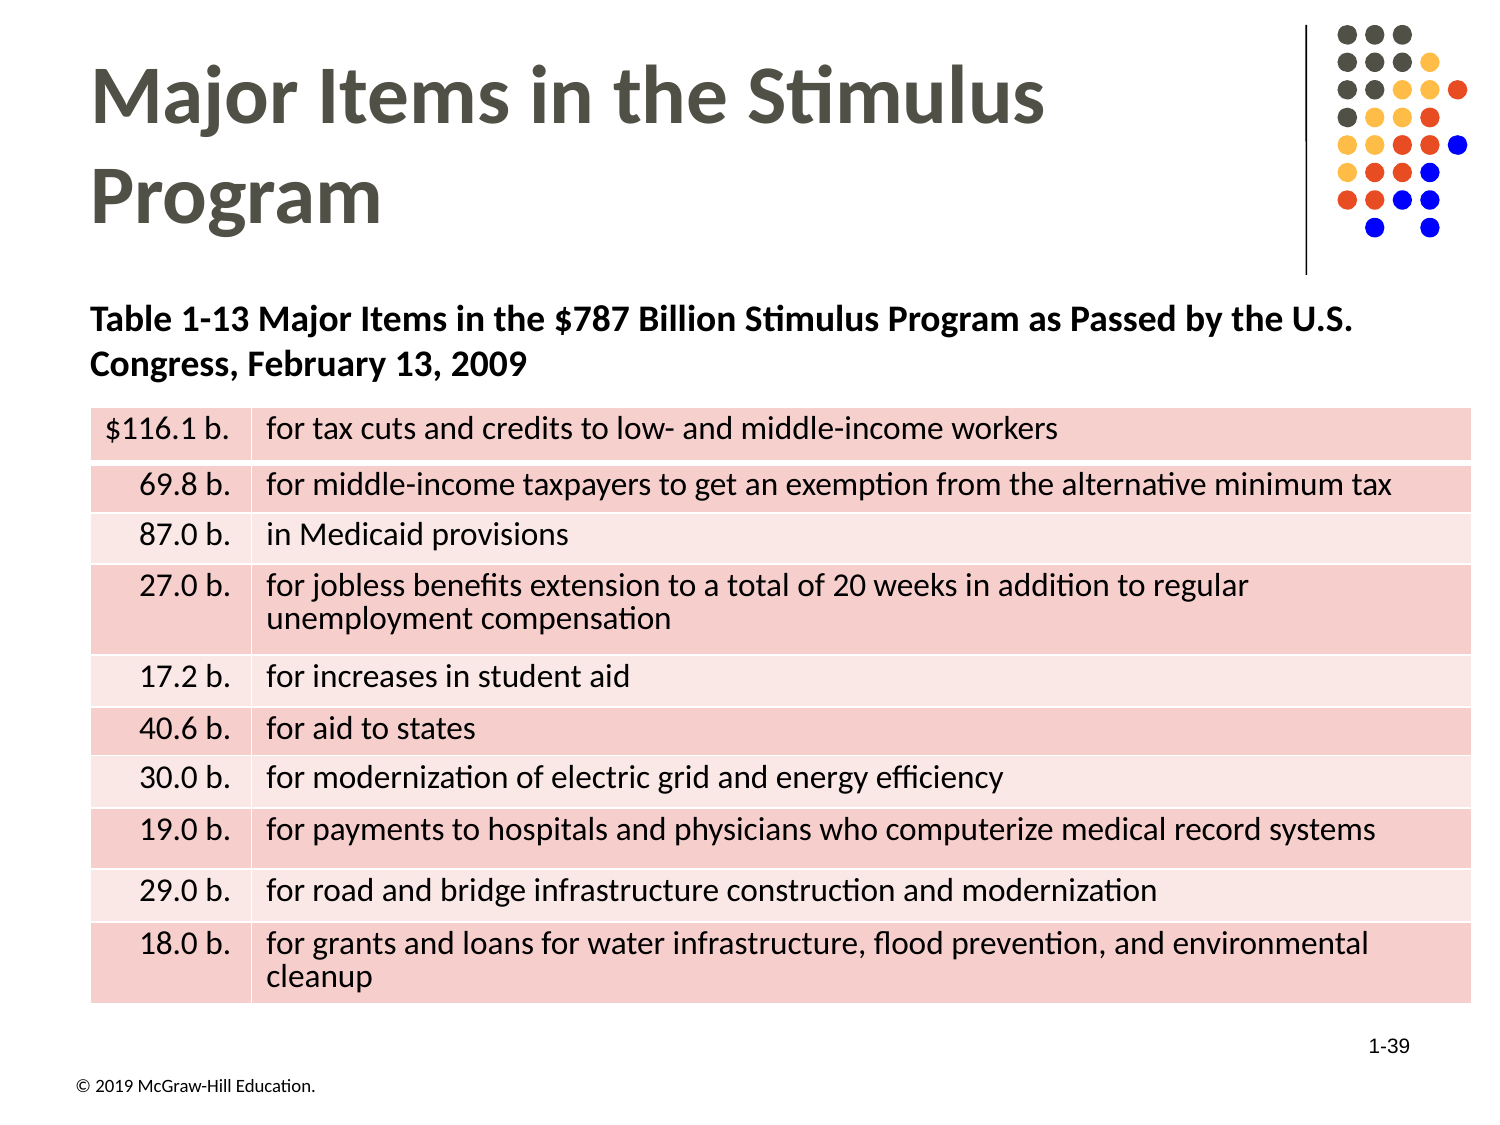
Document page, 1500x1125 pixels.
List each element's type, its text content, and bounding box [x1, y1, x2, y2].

table_cell 17.2 b. [91, 656, 251, 706]
table_cell for middle-income taxpayers to get an exemption from the alternative minimum tax [252, 466, 1471, 512]
table_cell for grants and loans for water infrastructure, flood prevention, and environmental cleanup [252, 923, 1471, 1003]
table_header $116.1 b. [91, 408, 251, 460]
table_cell 40.6 b. [91, 708, 251, 755]
table_cell 30.0 b. [91, 756, 251, 807]
table_cell 29.0 b. [91, 870, 251, 921]
table_cell for increases in student aid [252, 656, 1471, 706]
table_cell for payments to hospitals and physicians who computerize medical record systems [252, 809, 1471, 868]
table_cell 69.8 b. [91, 466, 251, 512]
table_cell for modernization of electric grid and energy efficiency [252, 756, 1471, 807]
table_cell 27.0 b. [91, 565, 251, 654]
table_cell 18.0 b. [91, 923, 251, 1003]
list Table 1-13 Major Items in the $787 Billion Stimulus Program as Passed by the U.S. Congress, February 13, 2009 [75, 286, 1425, 386]
title Major Items in the Stimulus Program [75, 34, 1313, 248]
table_cell in Medicaid provisions [252, 514, 1471, 563]
table_cell 87.0 b. [91, 514, 251, 563]
table_cell for jobless benefits extension to a total of 20 weeks in addition to regular unemployment compensation [252, 565, 1471, 654]
table_header for tax cuts and credits to low- and middle-income workers [252, 408, 1471, 460]
table_cell 19.0 b. [91, 809, 251, 868]
table_cell for road and bridge infrastructure construction and modernization [252, 870, 1471, 921]
table_cell for aid to states [252, 708, 1471, 755]
slide_number 1-39 [1074, 1025, 1425, 1100]
